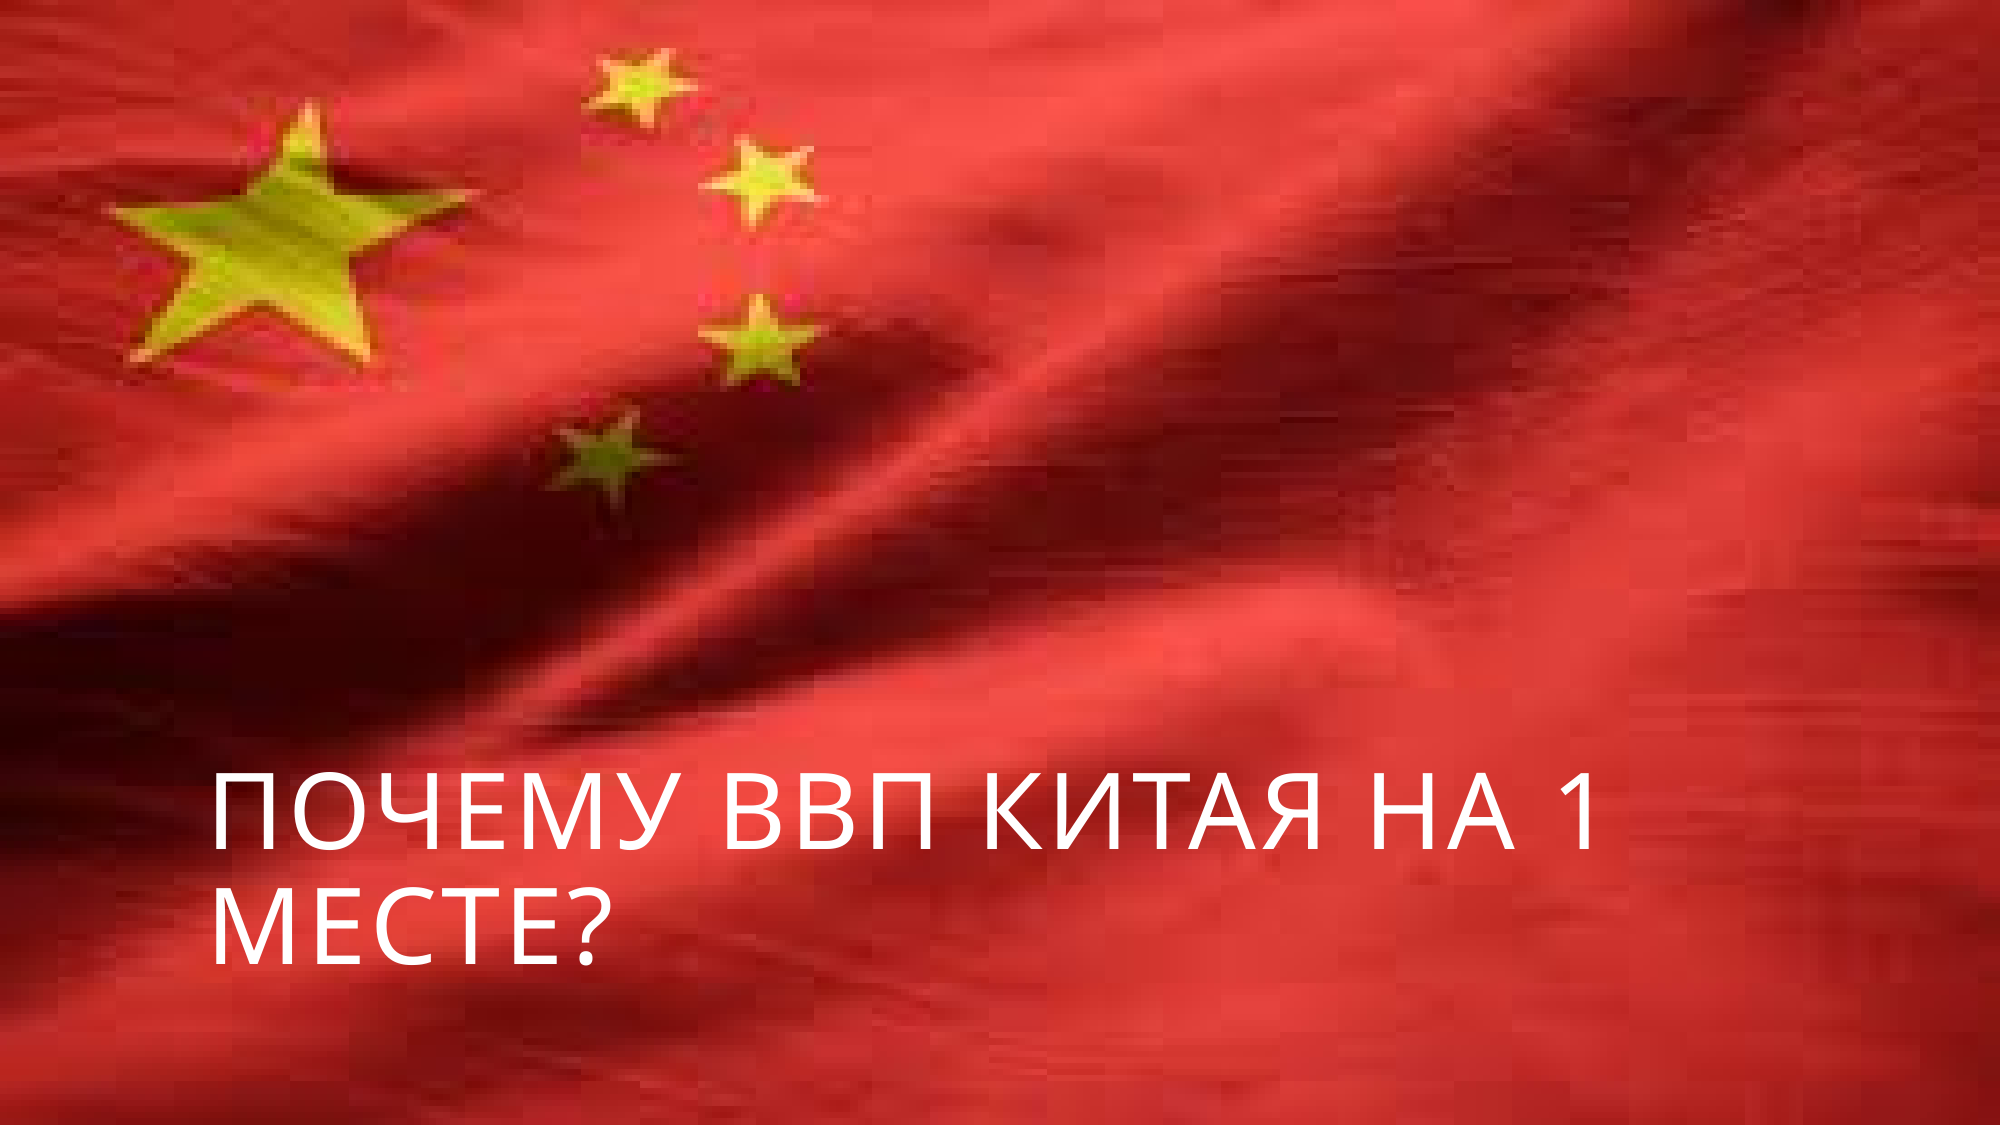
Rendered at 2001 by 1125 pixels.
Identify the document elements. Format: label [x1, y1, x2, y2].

list [0, 0, 2000, 1125]
